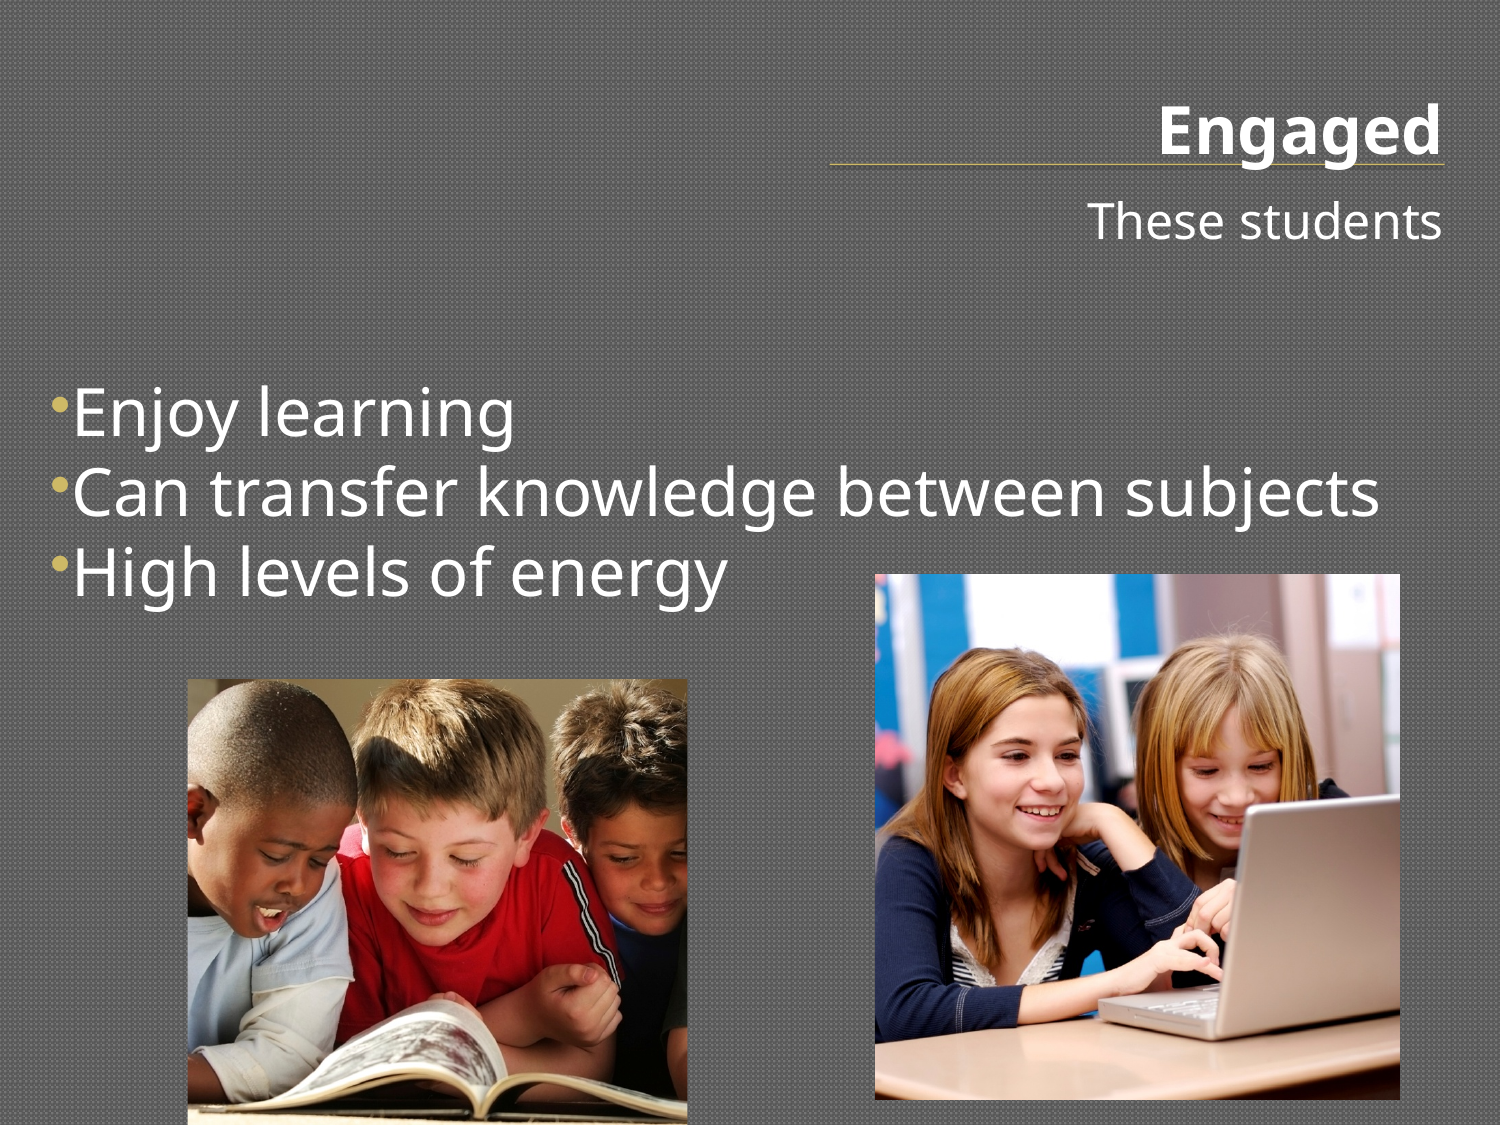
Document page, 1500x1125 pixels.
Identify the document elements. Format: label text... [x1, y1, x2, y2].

list Enjoy learning Can transfer knowledge between subjects High levels of energy [37, 362, 1460, 1015]
picture [874, 574, 1401, 1101]
title Engaged [814, 50, 1460, 175]
list These students [814, 181, 1460, 357]
picture [187, 679, 688, 1125]
